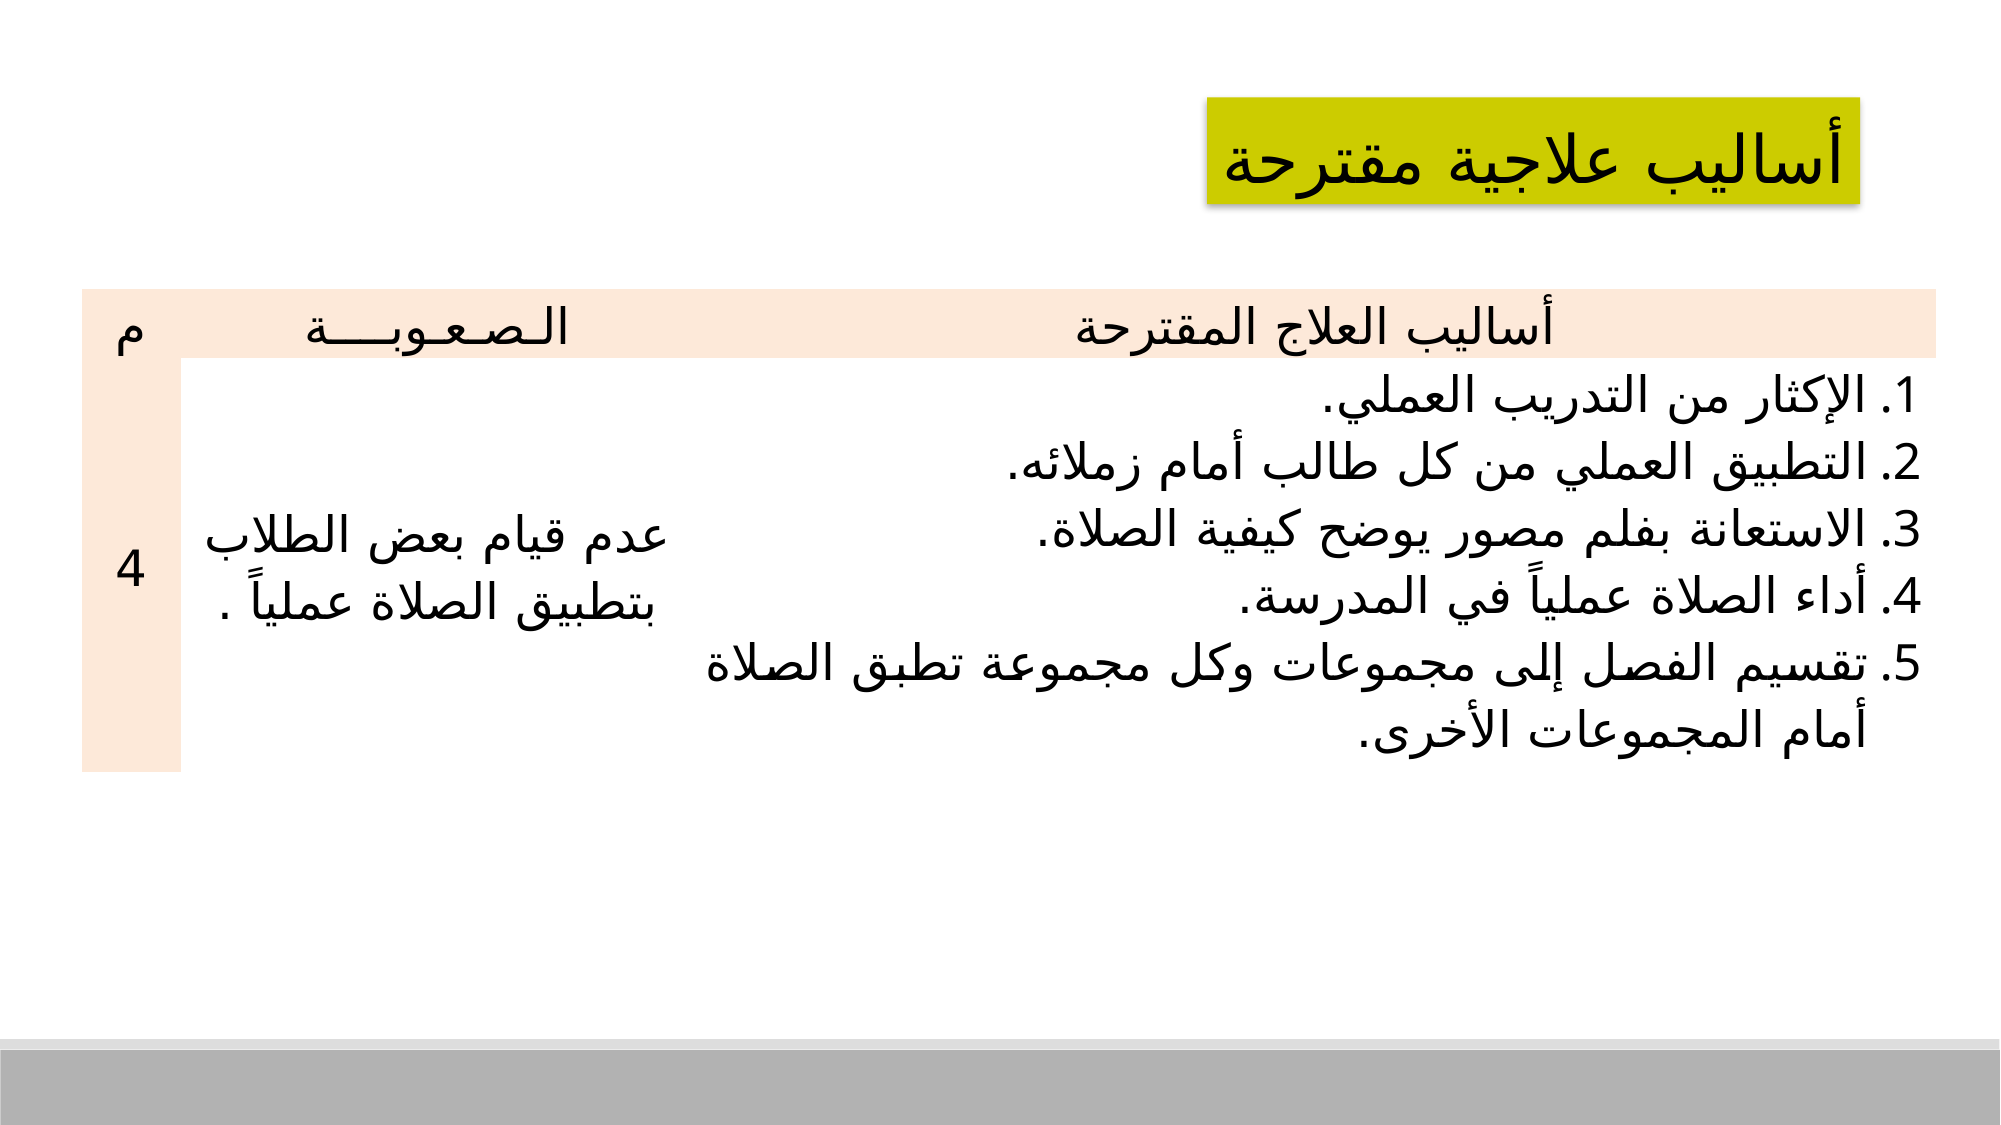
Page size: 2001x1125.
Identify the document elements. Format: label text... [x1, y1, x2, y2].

table_header أساليب العلاج المقترحة [694, 289, 1936, 358]
table_cell عدم قيام بعض الطلاب بتطبيق الصلاة عملياً . [181, 358, 694, 772]
table_header الـصـعـوبــــة [181, 289, 694, 358]
text_box أساليب علاجية مقترحة [1206, 96, 1861, 205]
table_cell 4 [82, 358, 181, 772]
table_cell الإكثار من التدريب العملي. التطبيق العملي من كل طالب أمام زملائه. الاستعانة بفلم مصور يوضح كيفية الصلاة. أداء الصلاة عملياً في المدرسة. تقسيم الفصل إلى مجموعات وكل مجموعة تطبق الصلاة أمام المجموعات الأخرى. [694, 358, 1936, 772]
table_header م [82, 289, 181, 358]
